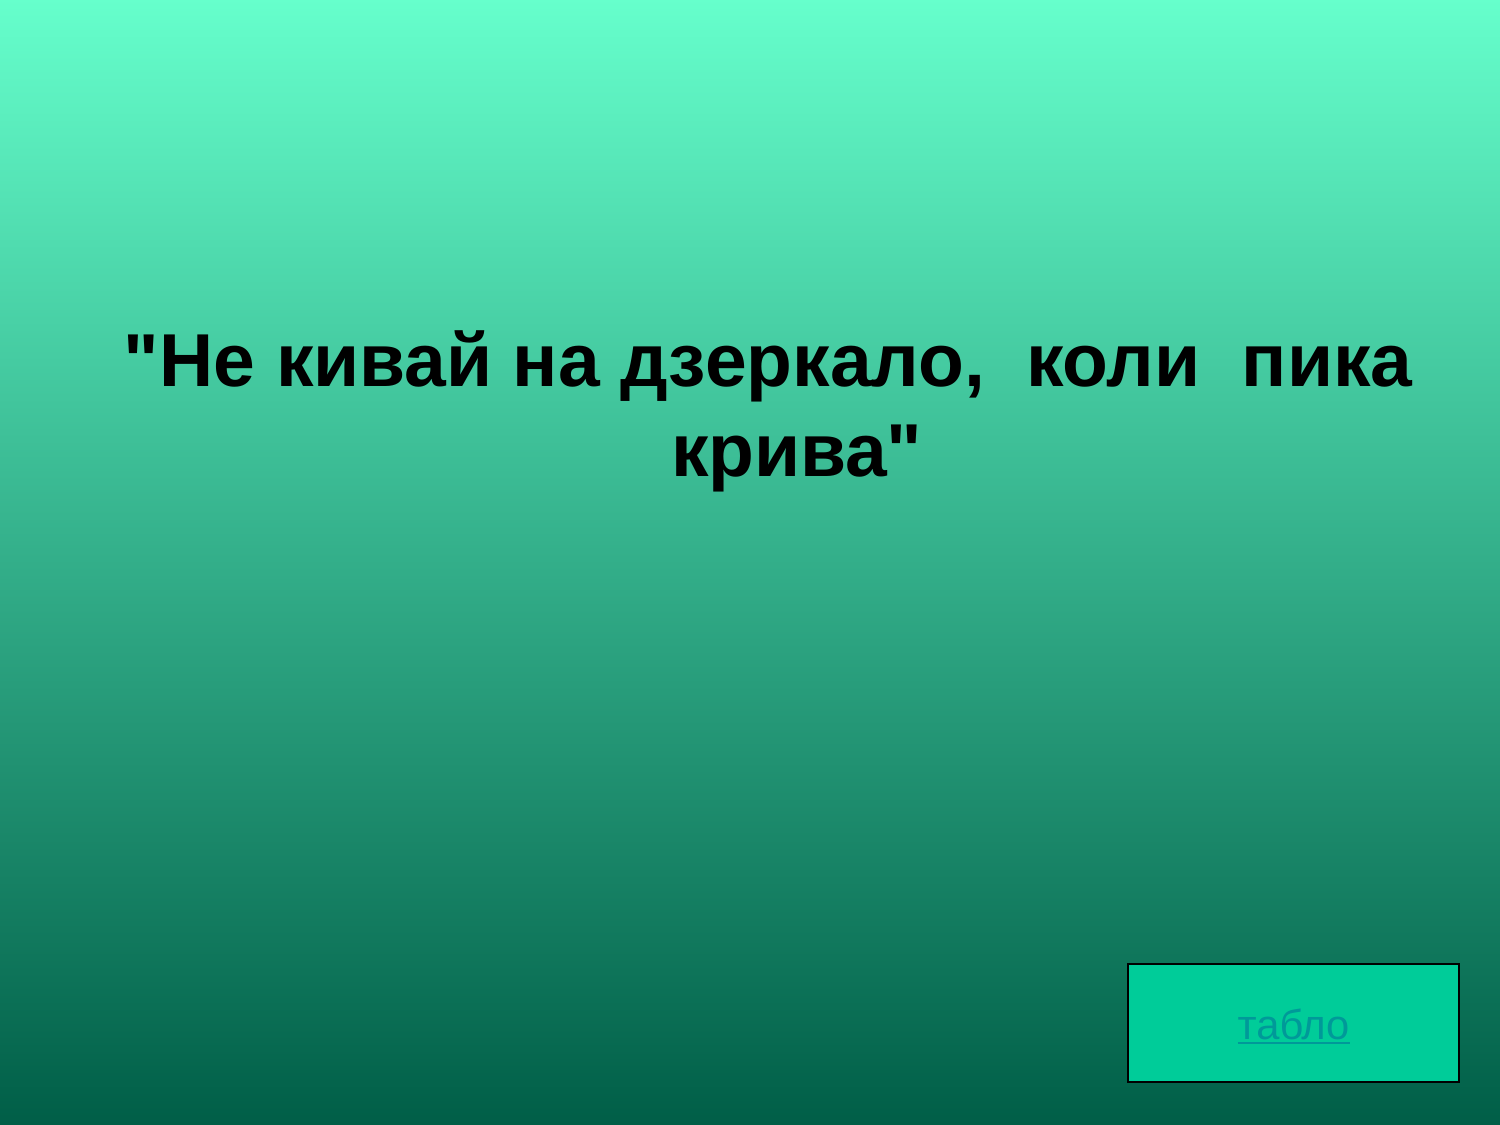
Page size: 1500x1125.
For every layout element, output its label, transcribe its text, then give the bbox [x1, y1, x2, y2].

list "Не кивай на дзеркало, коли пика крива" [93, 93, 1444, 837]
text_box табло [1128, 964, 1459, 1083]
